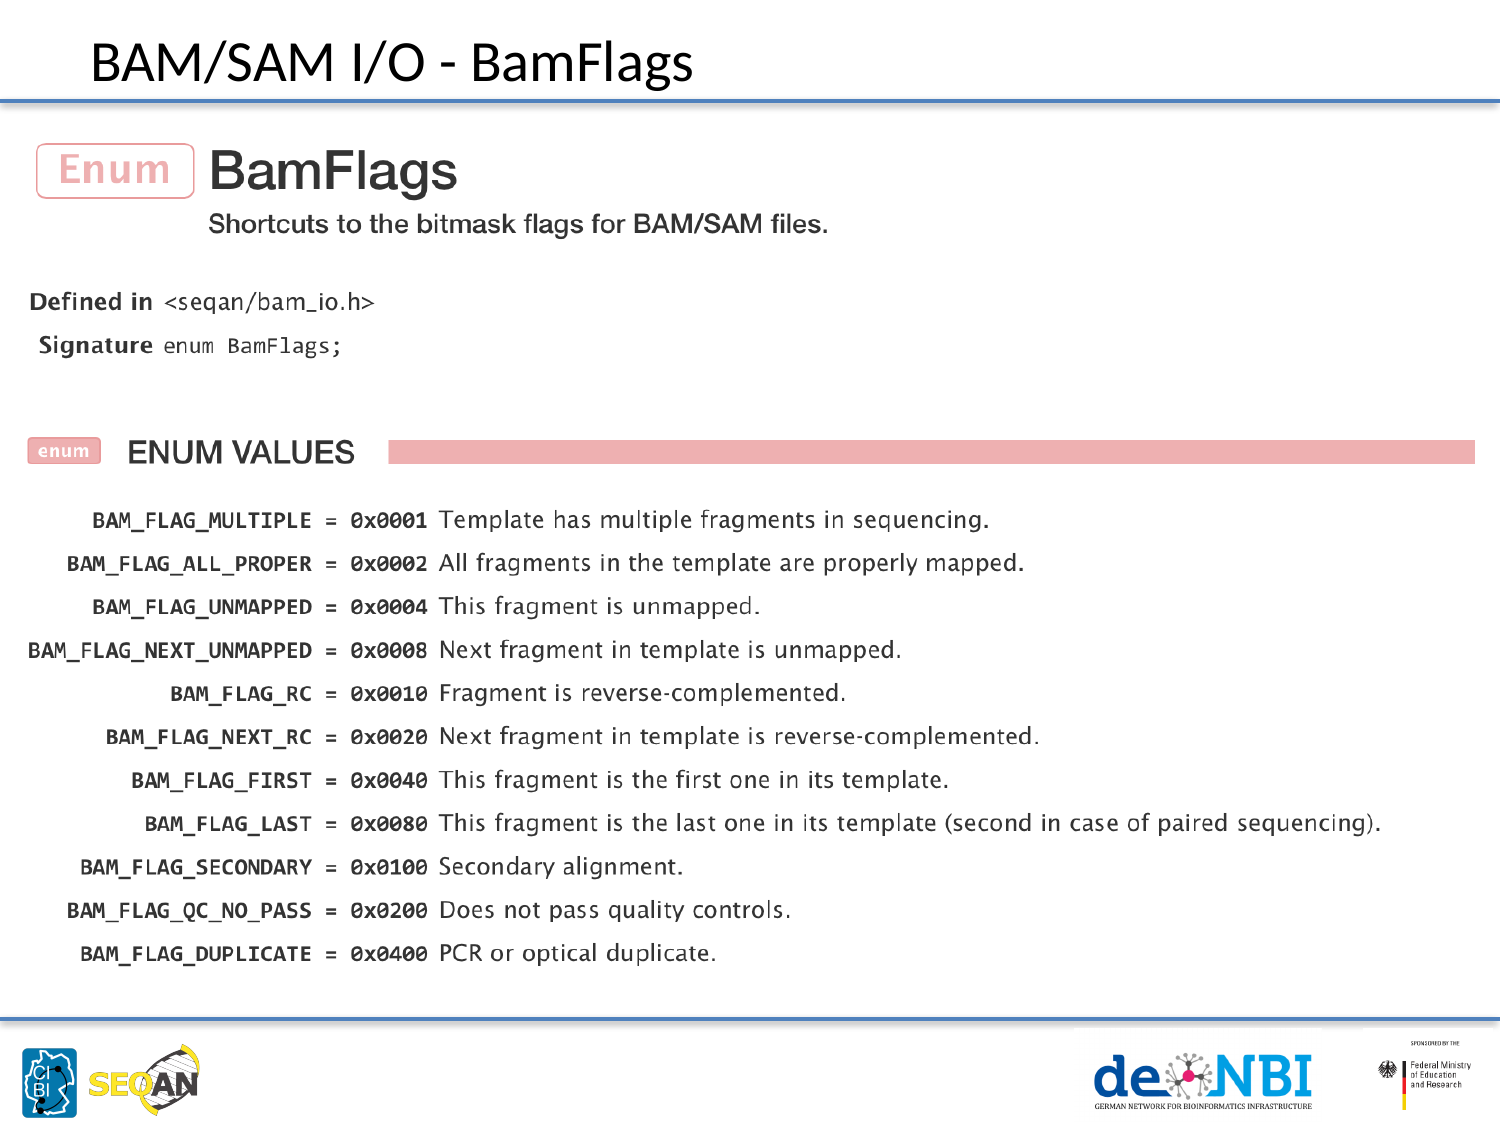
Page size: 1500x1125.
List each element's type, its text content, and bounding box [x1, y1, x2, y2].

picture [31, 1060, 40, 1071]
picture [40, 1051, 48, 1059]
picture [33, 1108, 44, 1113]
picture [75, 1042, 202, 1121]
picture [0, 126, 1500, 996]
picture [1074, 1028, 1322, 1122]
title BAM/SAM I/O - BamFlags [75, 25, 1425, 92]
